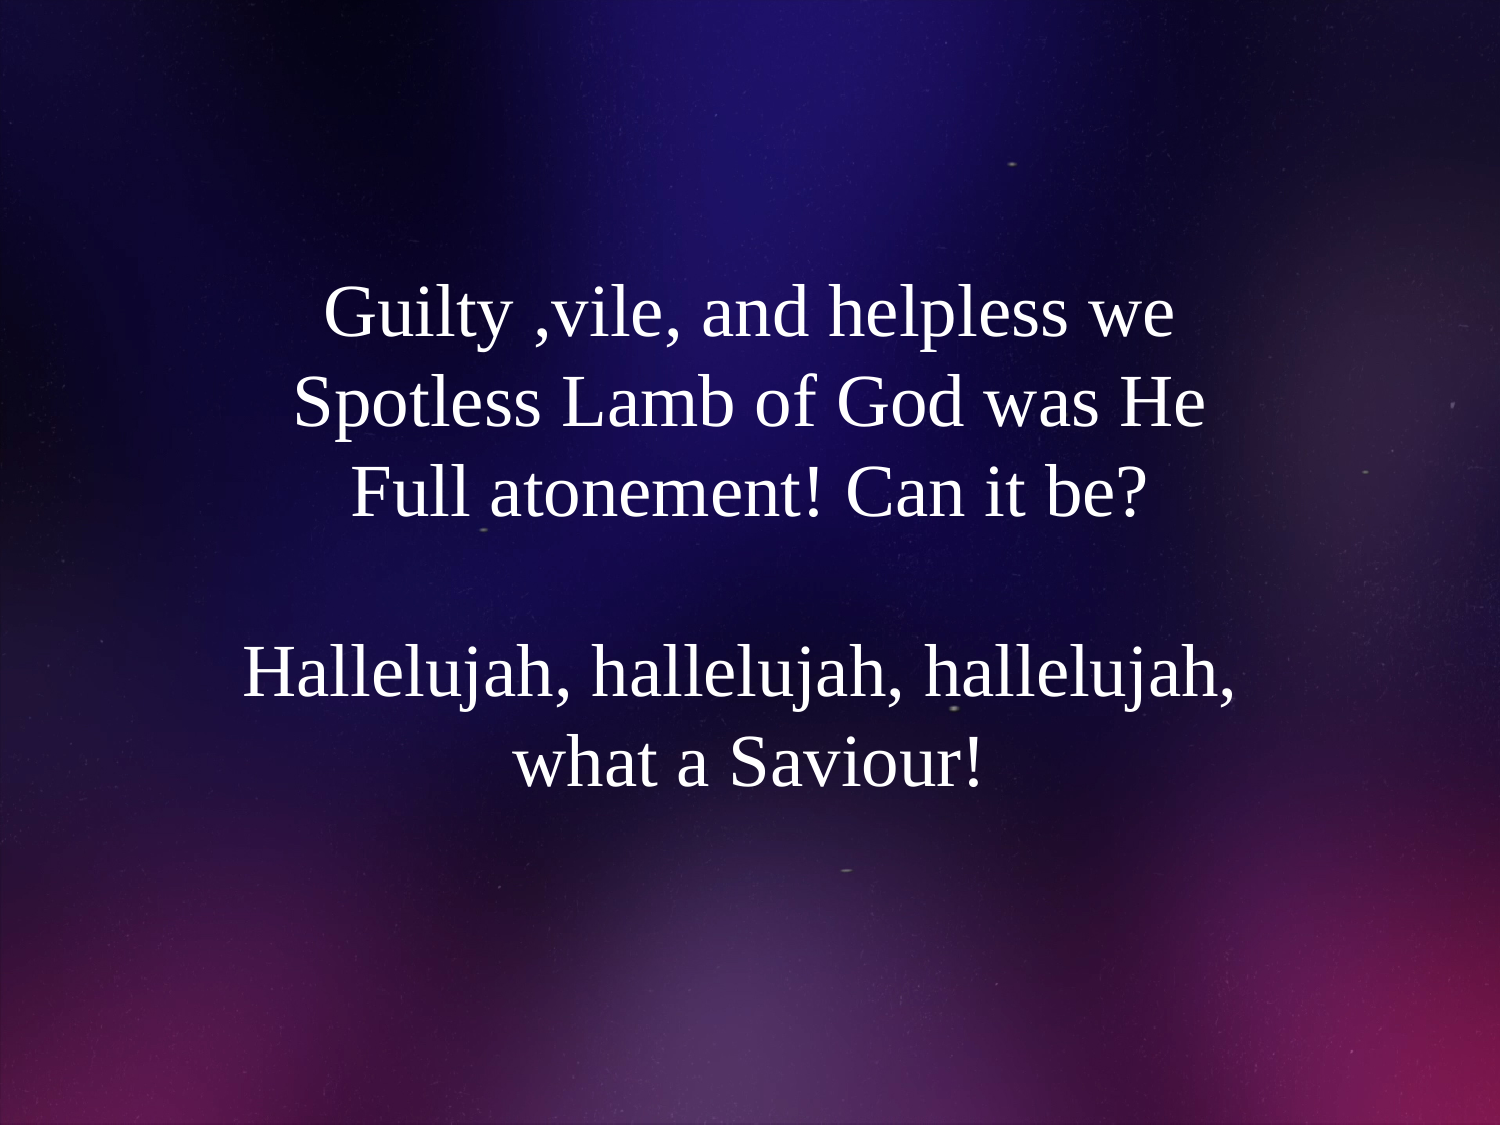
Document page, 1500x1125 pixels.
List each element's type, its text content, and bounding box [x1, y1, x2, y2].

title Guilty ,vile, and helpless we Spotless Lamb of God was He Full atonement! Can it be? Hallelujah, hallelujah, hallelujah, what a Saviour! [112, 437, 1388, 625]
picture [0, 0, 1500, 1125]
